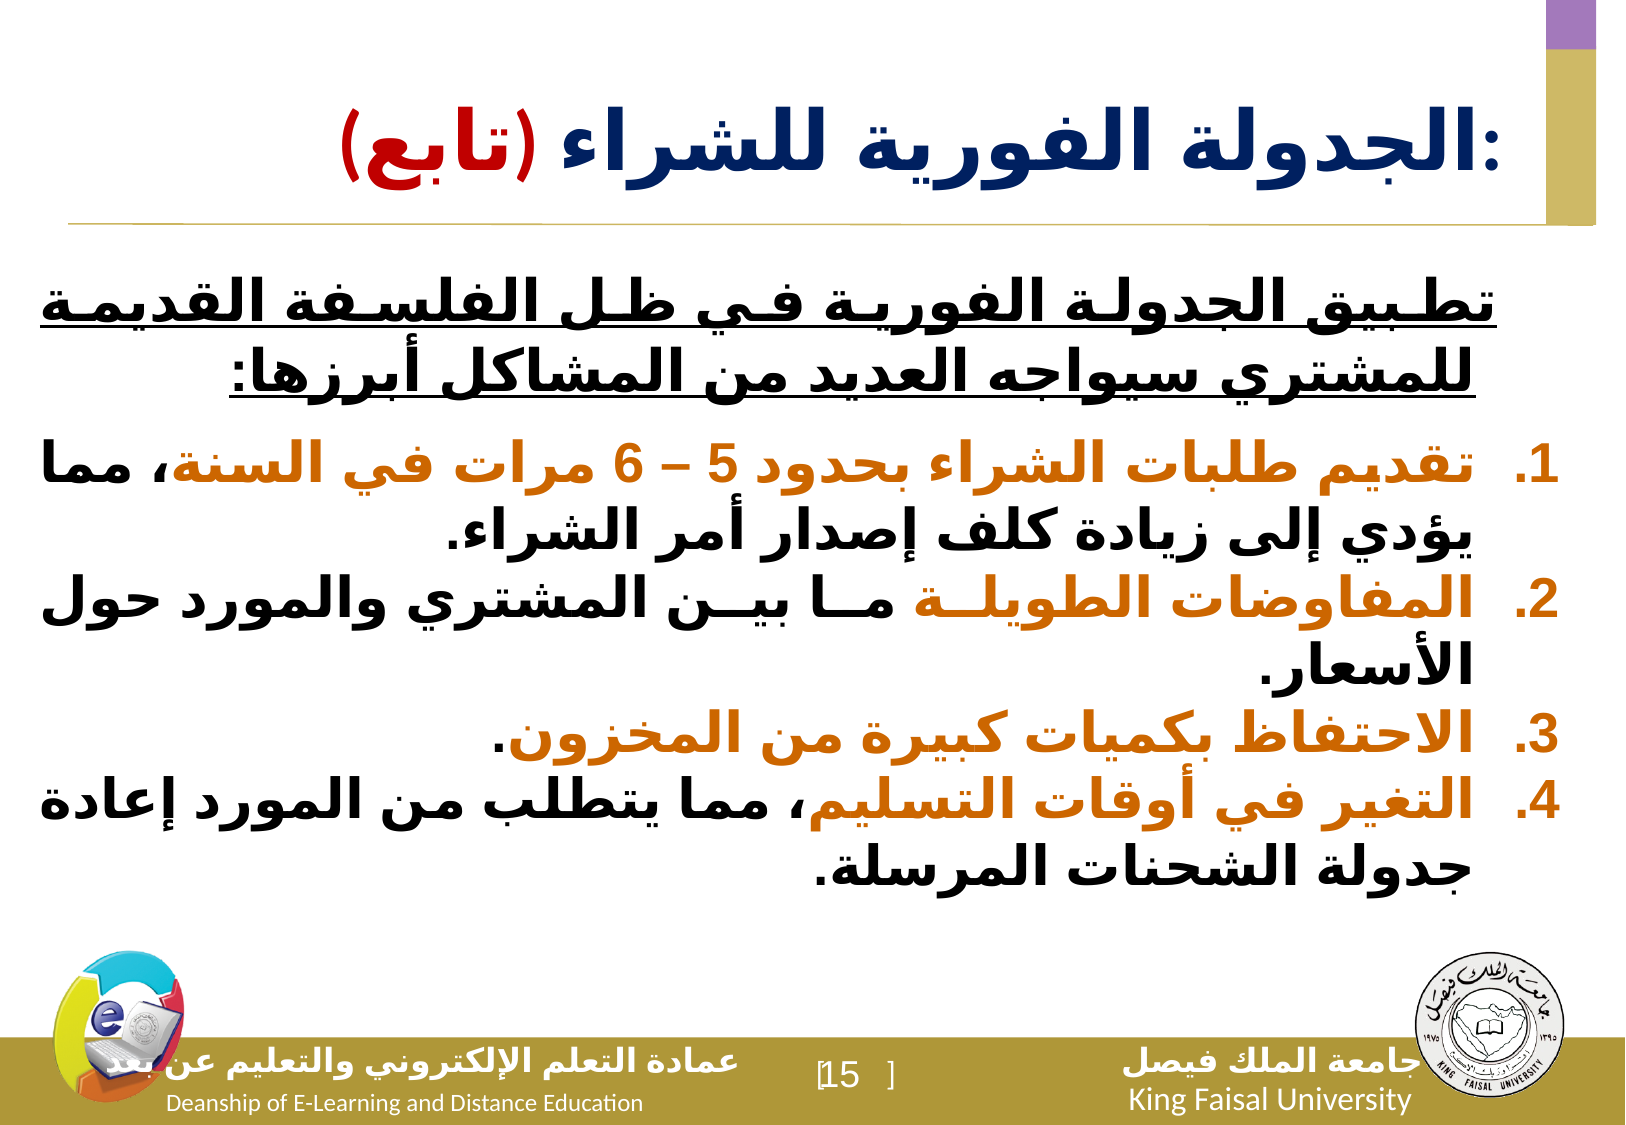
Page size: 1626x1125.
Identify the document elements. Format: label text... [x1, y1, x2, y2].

title (تابع) الجدولة الفورية للشراء: [49, 62, 1538, 213]
picture [1412, 949, 1567, 1100]
text_box تطبيق الجدولة الفورية في ظل الفلسفة القديمة للمشتري سيواجه العديد من المشاكل أبرزها: تقديم طلبات الشراء بحدود 5 – 6 مرات في السنة، مما يؤدي إلى زيادة كلف إصدار أمر الشراء. المفاوضات الطويلة ما بين المشتري والمورد حول الأسعار. الاحتفاظ بكميات كبيرة من المخزون. التغير في أوقات التسليم، مما يتطلب من المورد إعادة جدولة الشحنات المرسلة. [24, 256, 1575, 904]
picture [170, 1097, 178, 1104]
picture [50, 949, 188, 1104]
